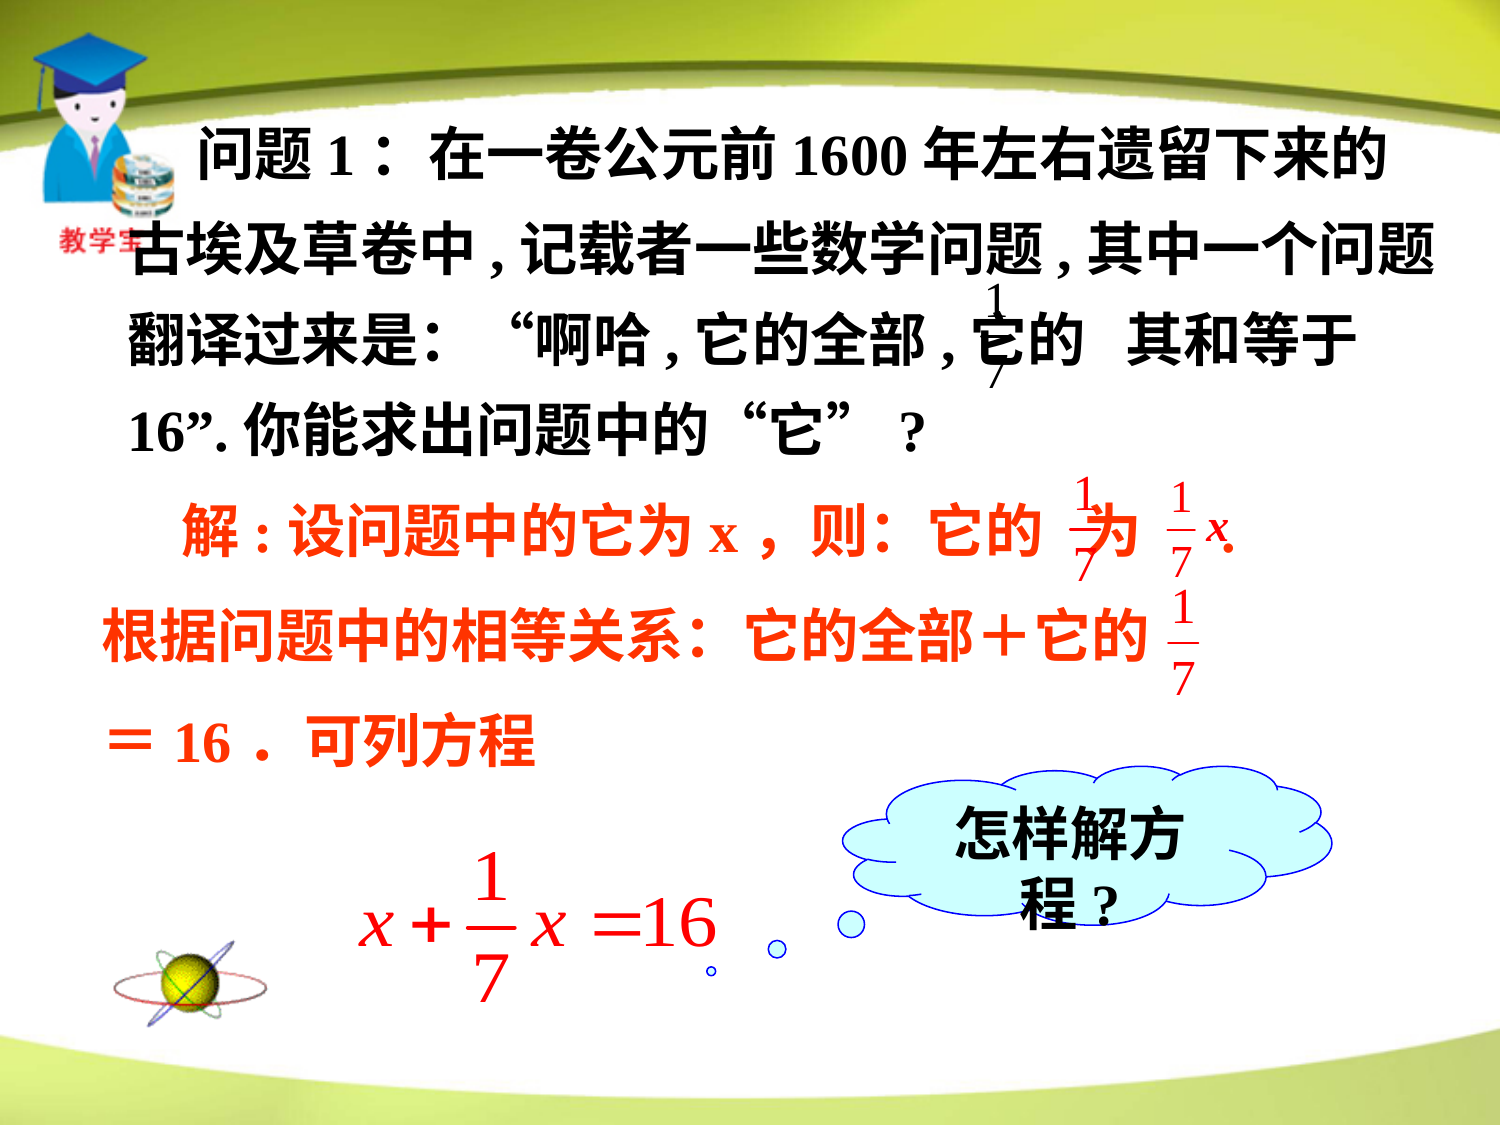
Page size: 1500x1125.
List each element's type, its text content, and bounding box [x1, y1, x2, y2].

text_box 怎样解方程? [842, 804, 1332, 926]
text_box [112, 66, 1460, 473]
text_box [343, 830, 732, 1019]
text_box 怎样解方程? [768, 940, 786, 958]
picture [0, 0, 1500, 1125]
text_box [86, 461, 1396, 797]
text_box 怎样解方程? [838, 911, 865, 938]
